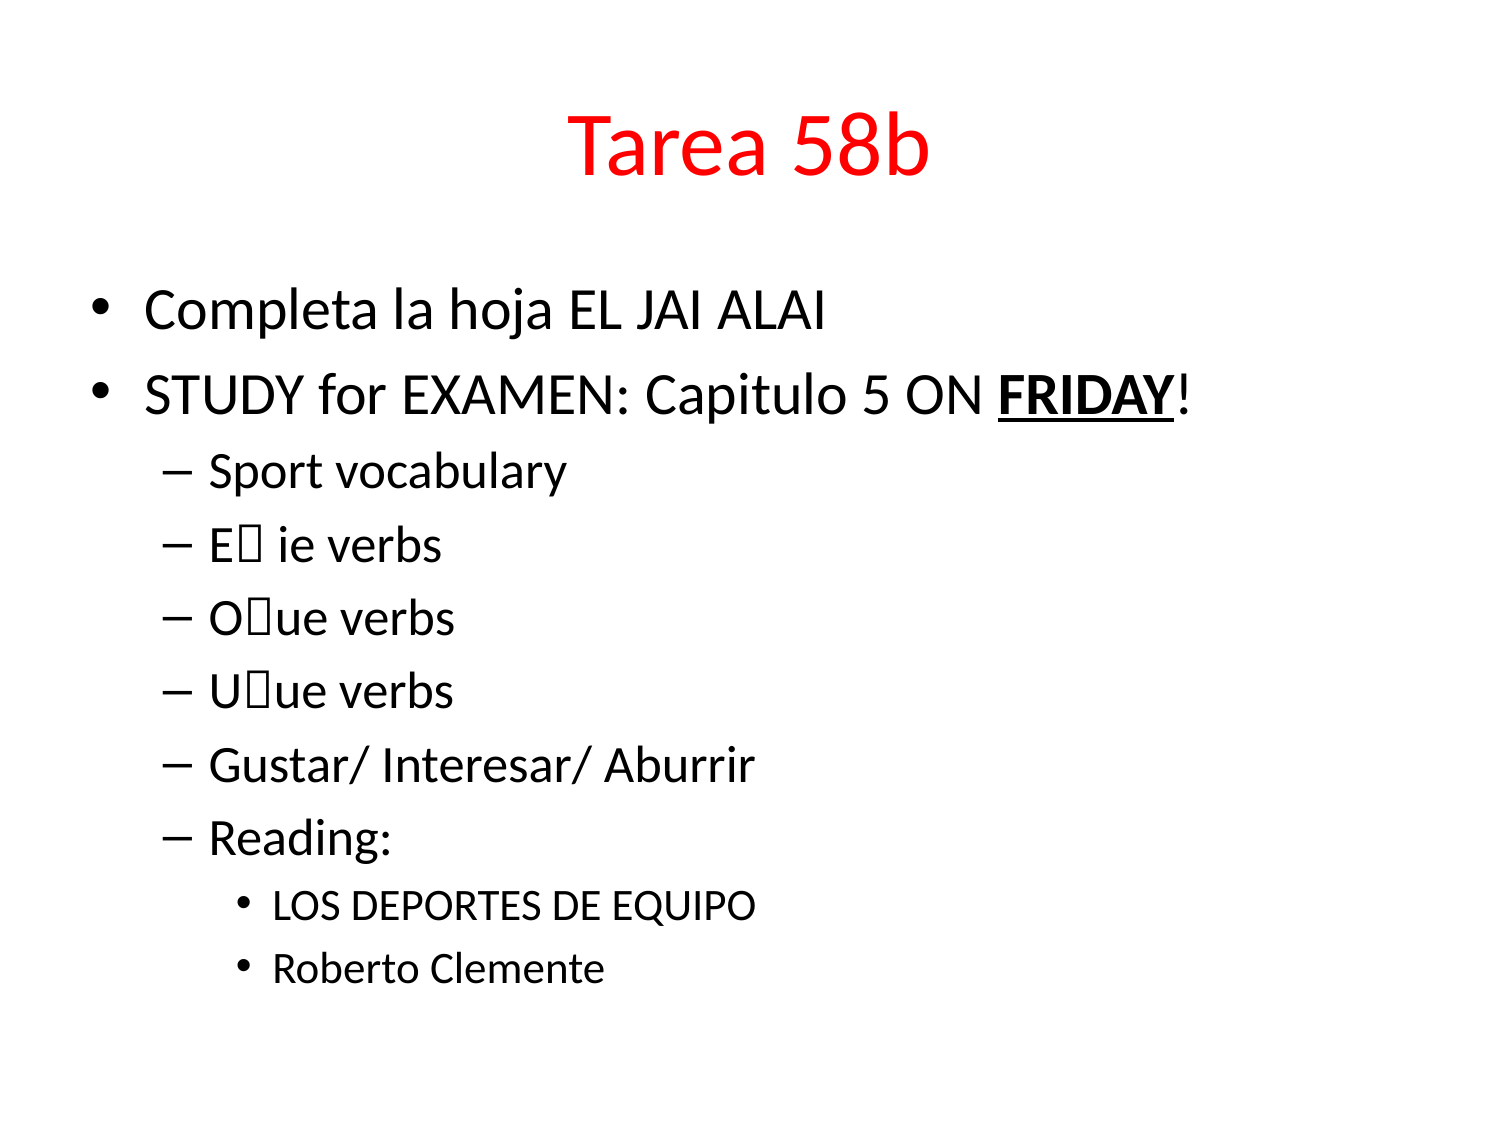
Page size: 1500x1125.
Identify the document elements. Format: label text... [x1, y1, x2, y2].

list Completa la hoja EL JAI ALAI STUDY for EXAMEN: Capitulo 5 ON FRIDAY! Sport vocabulary E ie verbs Oue verbs Uue verbs Gustar/ Interesar/ Aburrir Reading: LOS DEPORTES DE EQUIPO Roberto Clemente [75, 262, 1425, 1005]
title Tarea 58b [75, 45, 1425, 233]
